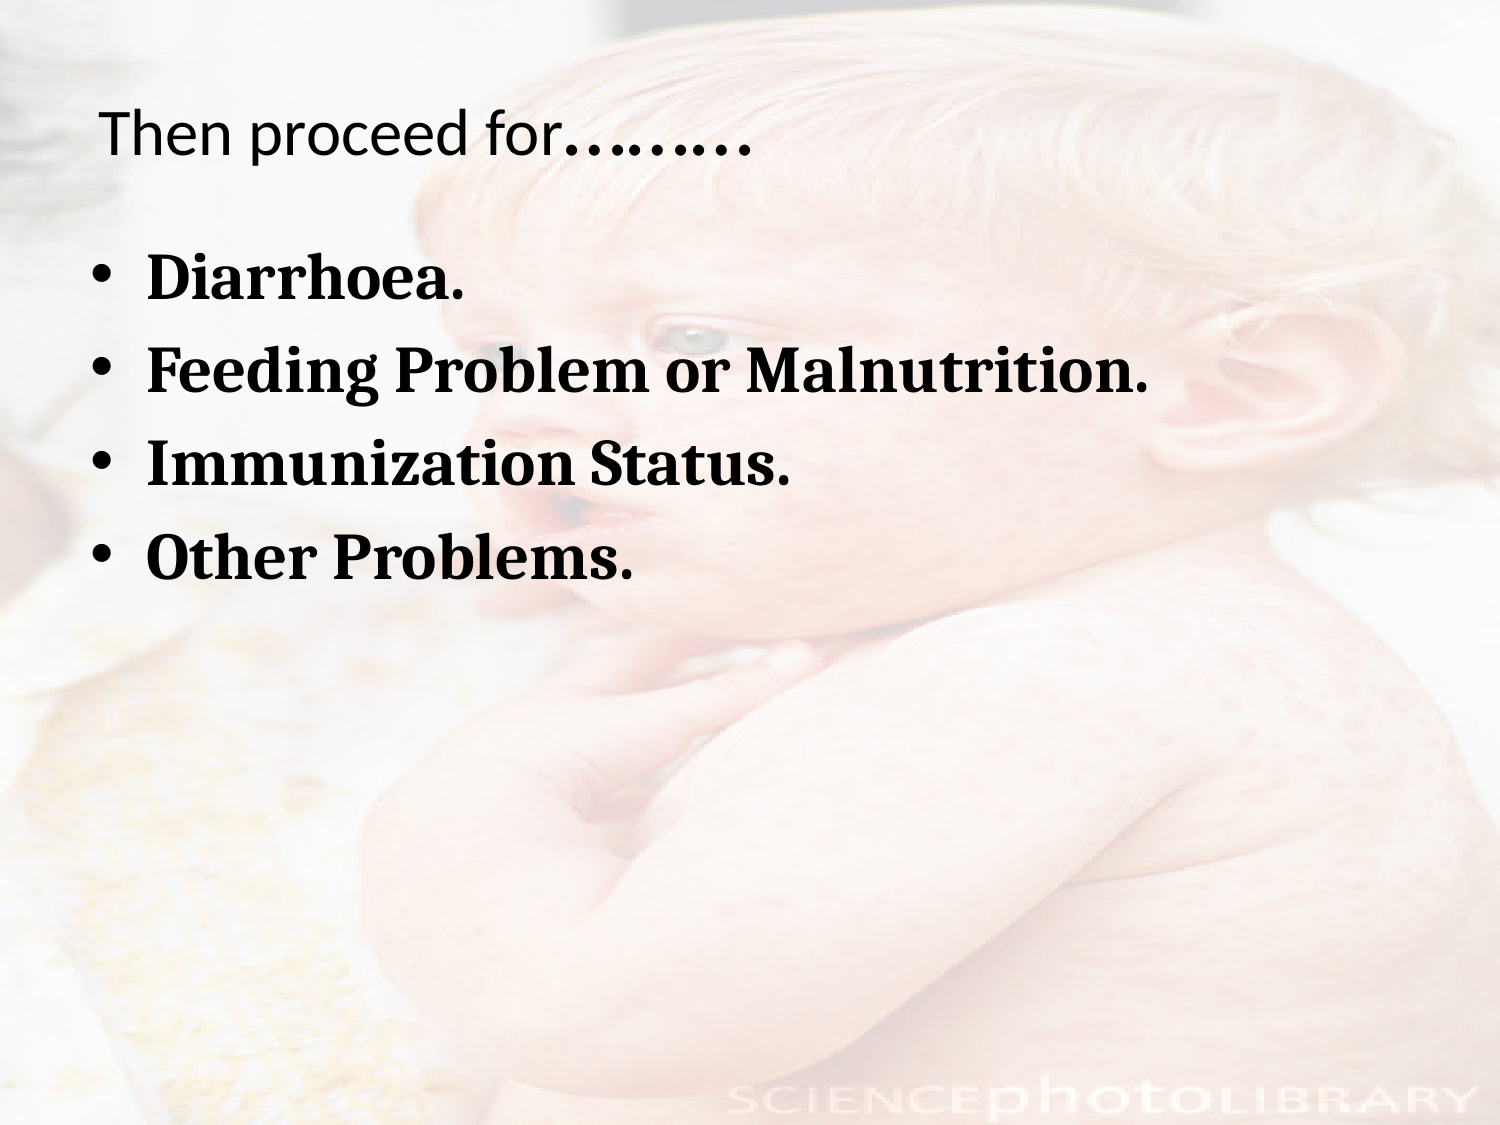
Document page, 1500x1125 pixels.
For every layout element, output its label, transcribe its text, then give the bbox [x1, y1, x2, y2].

list Diarrhoea. Feeding Problem or Malnutrition. Immunization Status. Other Problems. [75, 224, 1425, 1063]
title Then proceed for……… [62, 50, 1413, 188]
